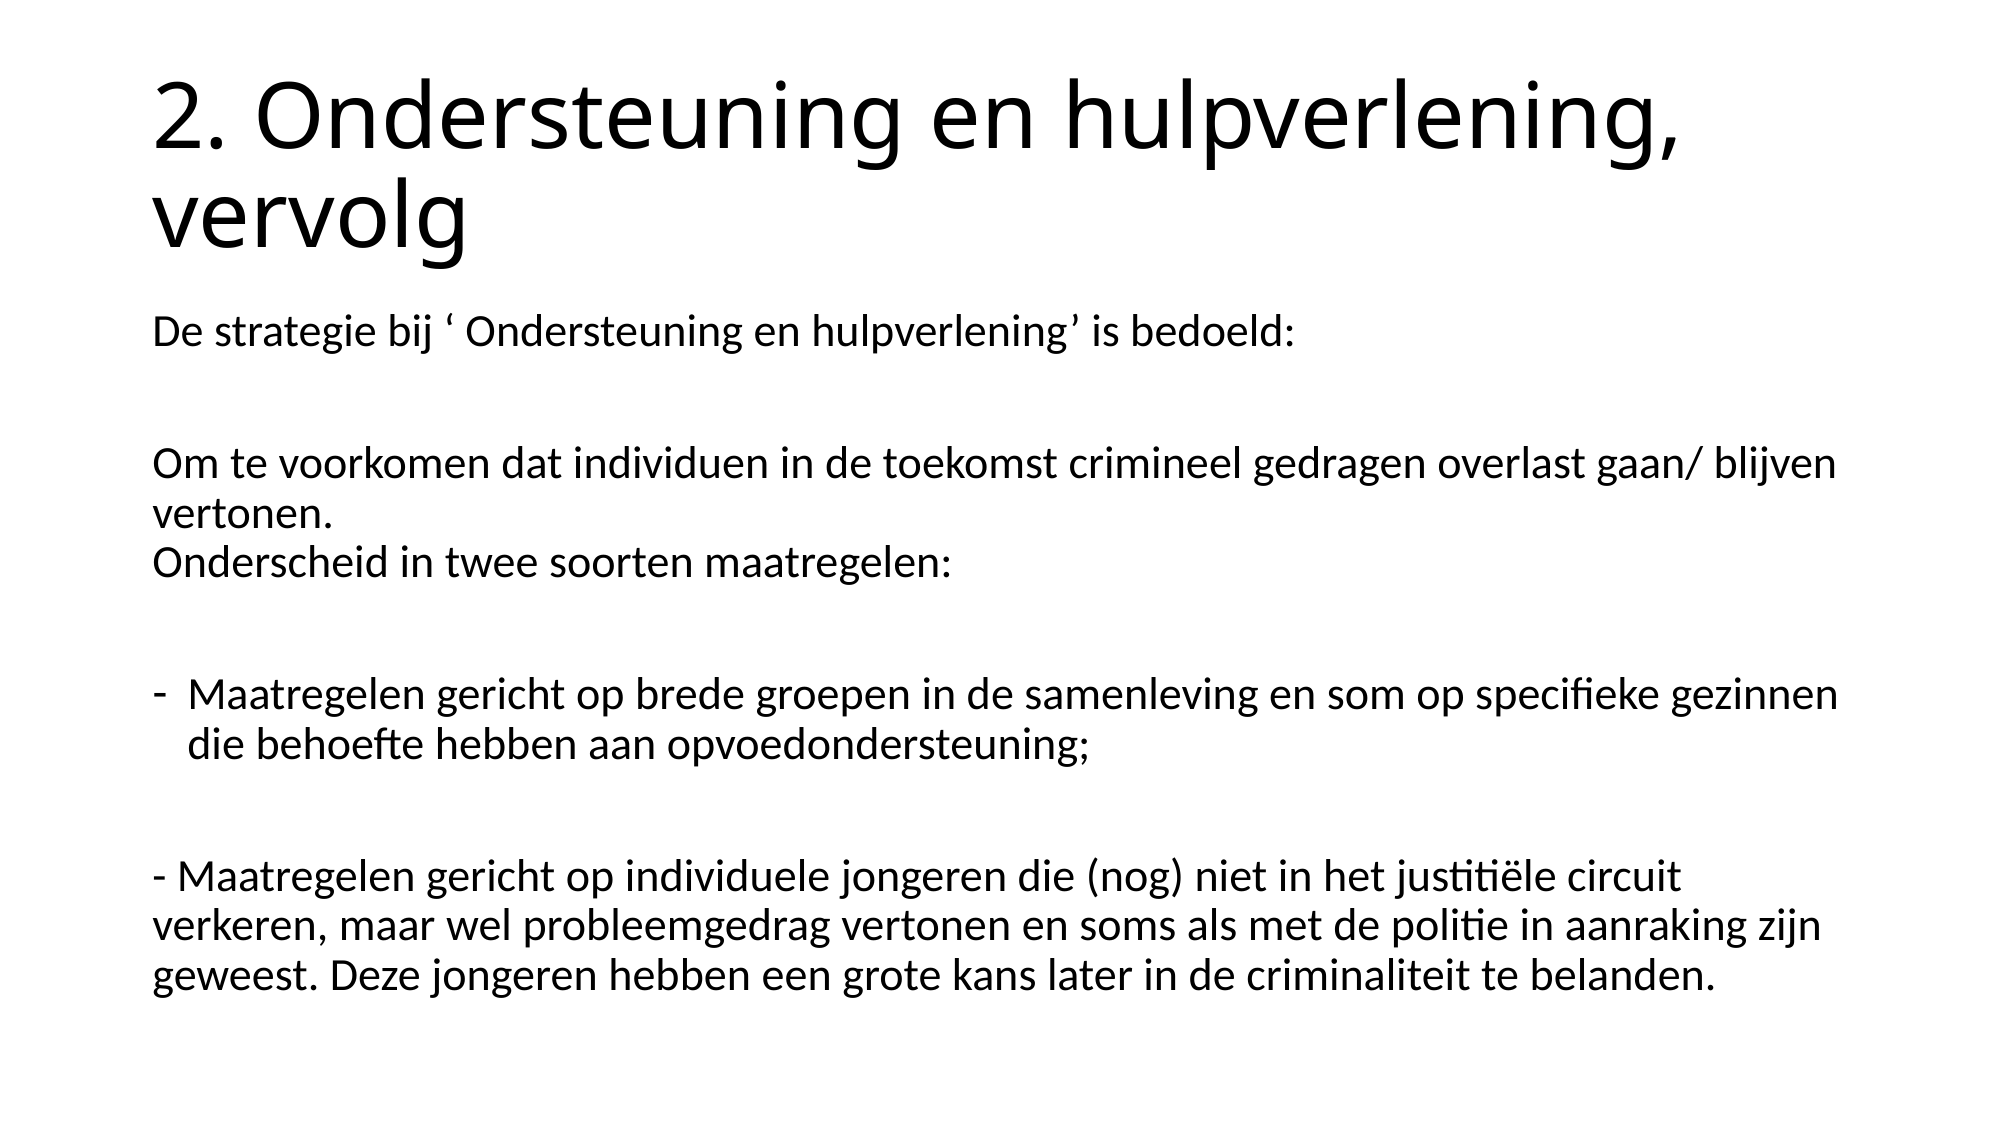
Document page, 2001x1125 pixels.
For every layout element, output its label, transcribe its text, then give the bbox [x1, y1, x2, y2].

title 2. Ondersteuning en hulpverlening, vervolg [137, 59, 1863, 278]
list De strategie bij ‘ Ondersteuning en hulpverlening’ is bedoeld: Om te voorkomen dat individuen in de toekomst crimineel gedragen overlast gaan/ blijven vertonen. Onderscheid in twee soorten maatregelen: Maatregelen gericht op brede groepen in de samenleving en som op specifieke gezinnen die behoefte hebben aan opvoedondersteuning; - Maatregelen gericht op individuele jongeren die (nog) niet in het justitiële circuit verkeren, maar wel probleemgedrag vertonen en soms als met de politie in aanraking zijn geweest. Deze jongeren hebben een grote kans later in de criminaliteit te belanden. [137, 299, 1863, 1014]
